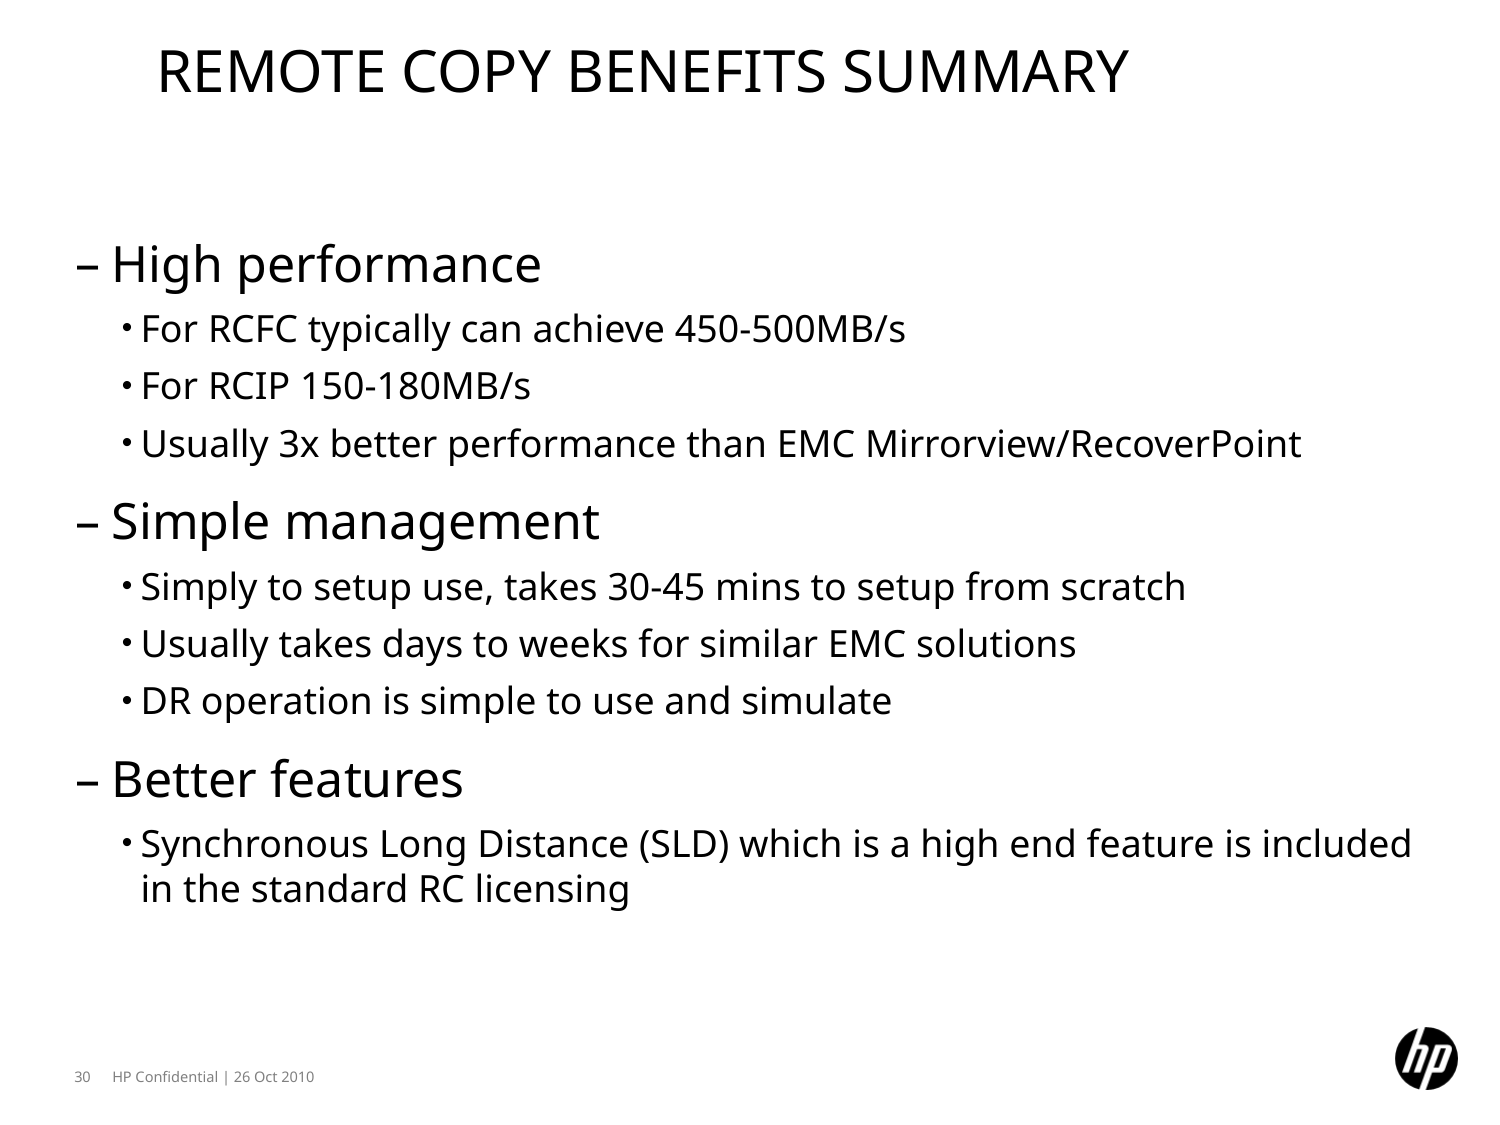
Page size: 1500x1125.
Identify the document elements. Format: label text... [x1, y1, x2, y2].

list High performance For RCFC typically can achieve 450-500MB/s For RCIP 150-180MB/s Usually 3x better performance than EMC Mirrorview/RecoverPoint Simple management Simply to setup use, takes 30-45 mins to setup from scratch Usually takes days to weeks for similar EMC solutions DR operation is simple to use and simulate Better features Synchronous Long Distance (SLD) which is a high end feature is included in the standard RC licensing [60, 224, 1455, 1005]
picture [1393, 1025, 1460, 1092]
title Remote Copy Benefits Summary [141, 26, 1283, 171]
